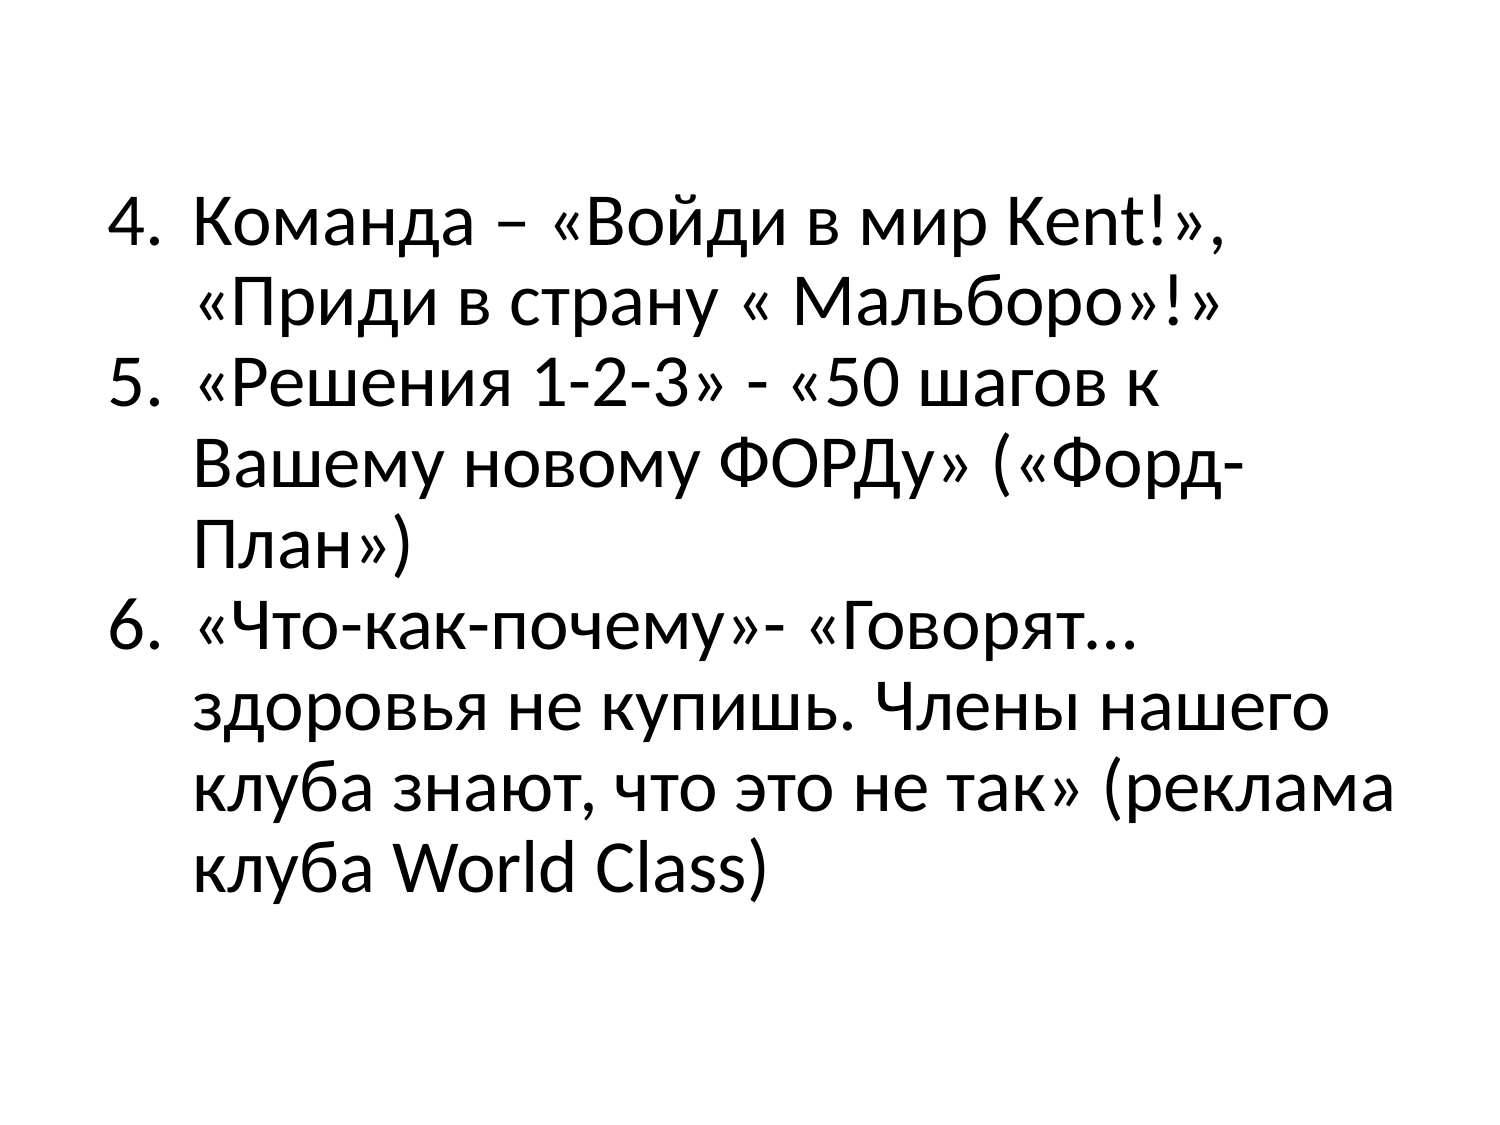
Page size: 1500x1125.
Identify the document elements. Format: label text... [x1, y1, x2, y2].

list Команда – «Войди в мир Kent!», «Приди в страну « Мальборо»!» «Решения 1-2-3» - «50 шагов к Вашему новому ФОРДу» («Форд-План») «Что-как-почему»- «Говорят… здоровья не купишь. Члены нашего клуба знают, что это не так» (реклама клуба World Class) [75, 172, 1425, 1079]
